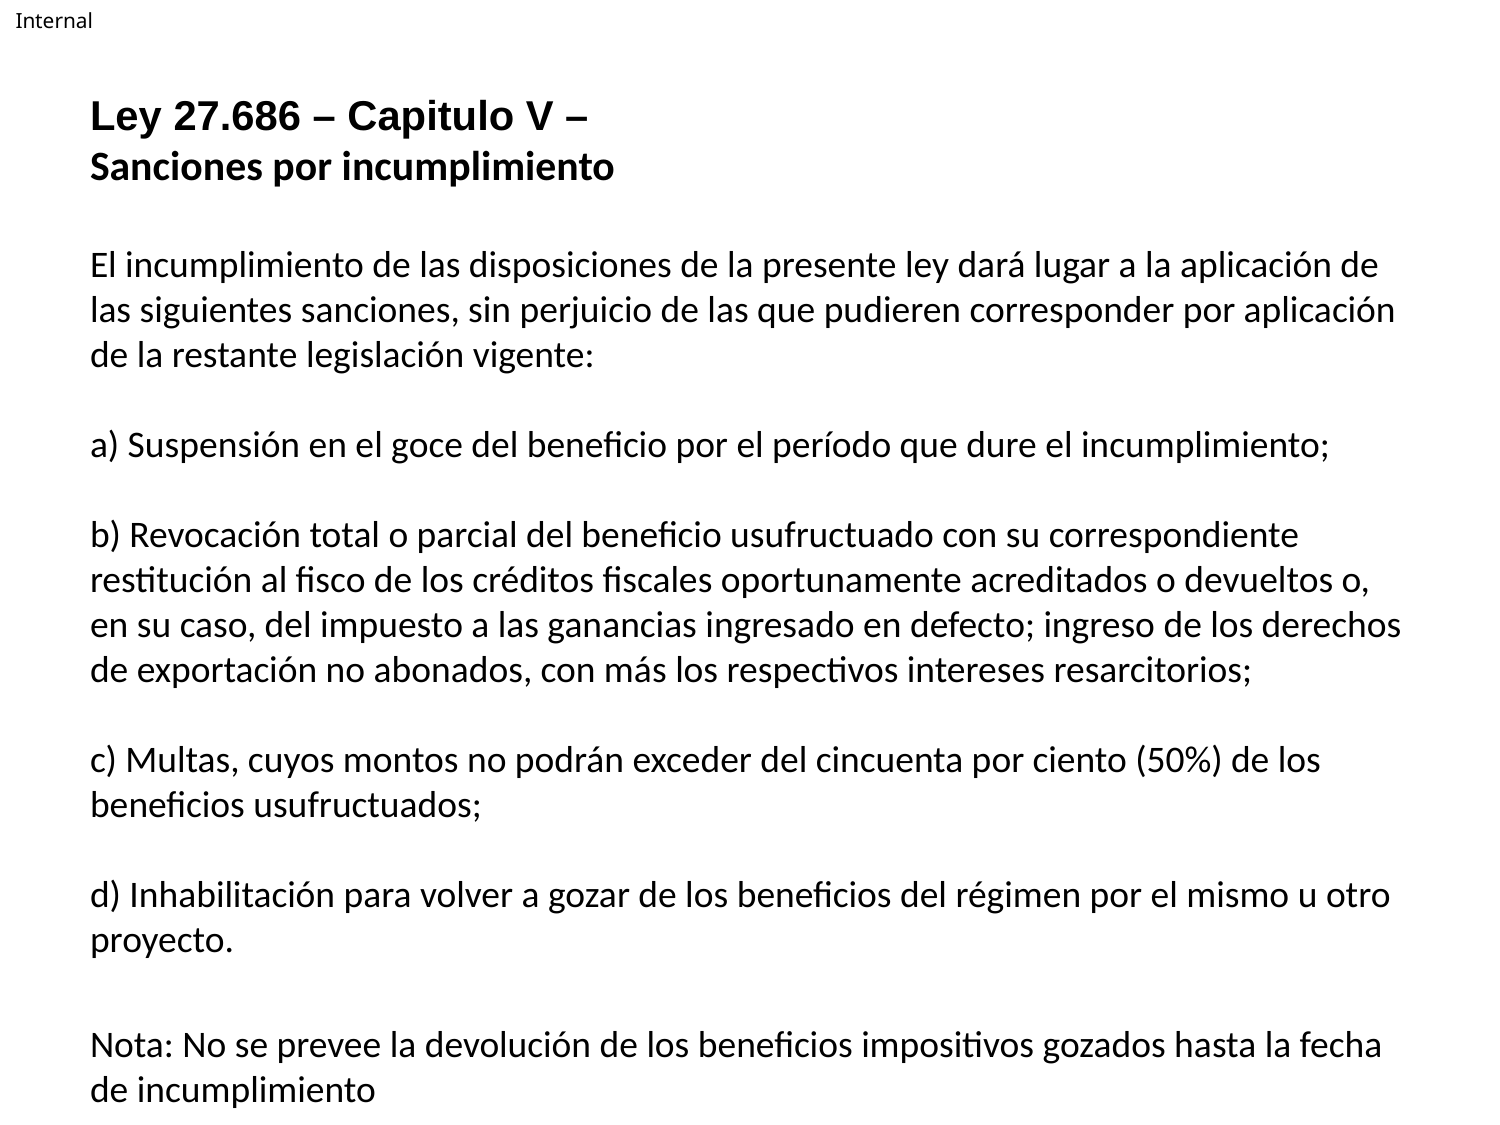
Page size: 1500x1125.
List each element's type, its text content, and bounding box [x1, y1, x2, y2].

title Ley 27.686 – Capitulo V – Sanciones por incumplimiento [75, 45, 1425, 232]
list El incumplimiento de las disposiciones de la presente ley dará lugar a la aplicación de las siguientes sanciones, sin perjuicio de las que pudieren corresponder por aplicación de la restante legislación vigente: a) Suspensión en el goce del beneficio por el período que dure el incumplimiento; b) Revocación total o parcial del beneficio usufructuado con su correspondiente restitución al fisco de los créditos fiscales oportunamente acreditados o devueltos o, en su caso, del impuesto a las ganancias ingresado en defecto; ingreso de los derechos de exportación no abonados, con más los respectivos intereses resarcitorios; c) Multas, cuyos montos no podrán exceder del cincuenta por ciento (50%) de los beneficios usufructuados; d) Inhabilitación para volver a gozar de los beneficios del régimen por el mismo u otro proyecto. Nota: No se prevee la devolución de los beneficios impositivos gozados hasta la fecha de incumplimiento [75, 232, 1425, 975]
